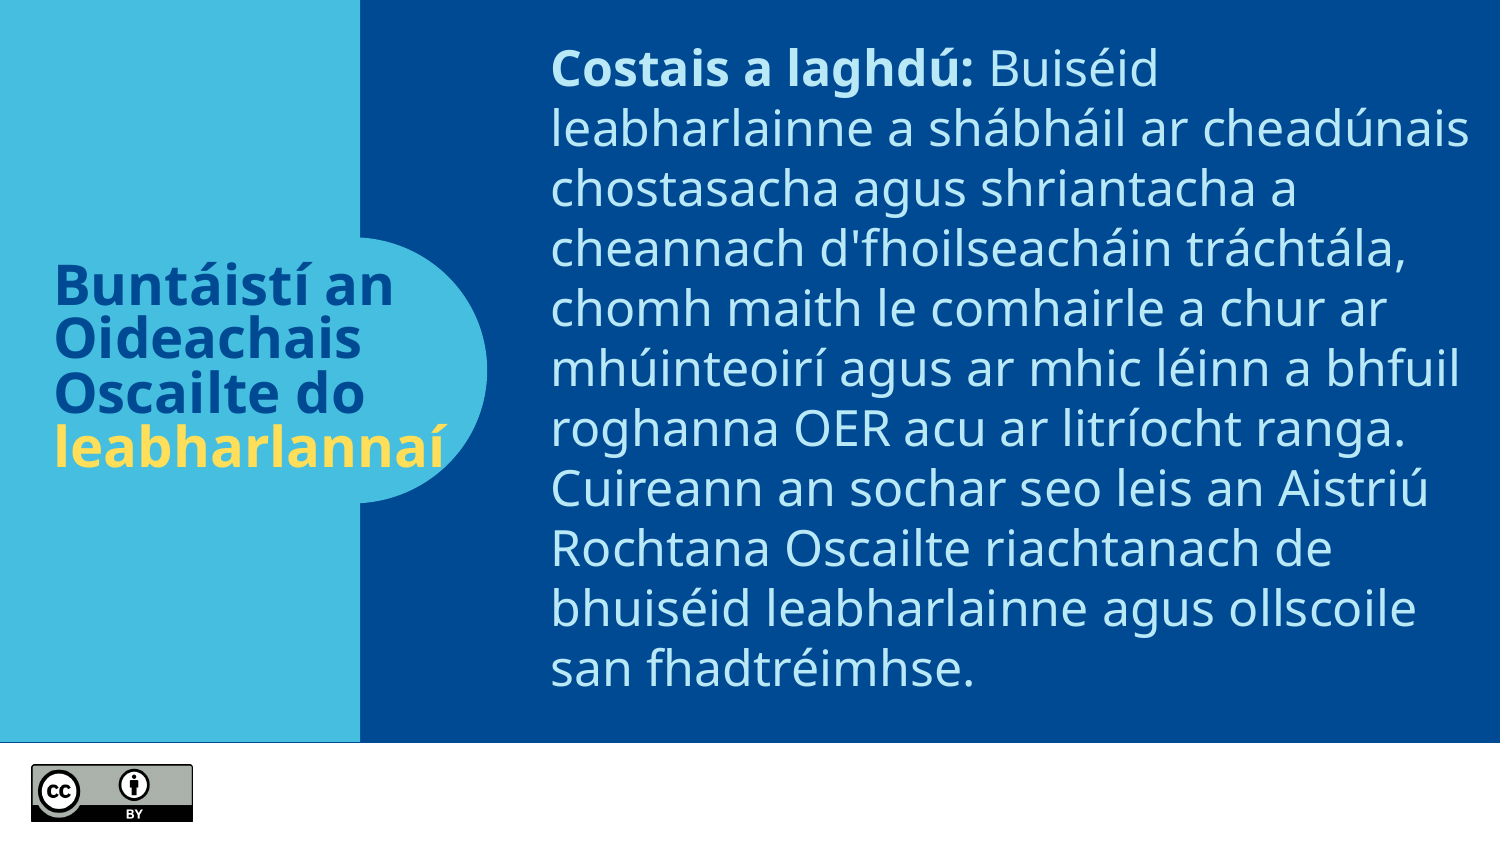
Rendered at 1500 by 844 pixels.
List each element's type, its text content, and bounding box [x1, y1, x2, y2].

text_box Buntáistí an Oideachais Oscailte do leabharlannaí [38, 246, 463, 493]
text_box [304, 237, 401, 246]
text_box Costais a laghdú: Buiséid leabharlainne a shábháil ar cheadúnais chostasacha agus shriantacha a cheannach d'fhoilseacháin tráchtála, chomh maith le comhairle a chur ar mhúinteoirí agus ar mhic léinn a bhfuil roghanna OER acu ar litríocht ranga. Cuireann an sochar seo leis an Aistriú Rochtana Oscailte riachtanach de bhuiséid leabharlainne agus ollscoile san fhadtréimhse. [535, 21, 1490, 712]
picture [31, 764, 193, 822]
text_box [463, 294, 488, 447]
text_box [0, 0, 361, 742]
text_box [0, 750, 1500, 844]
text_box [300, 493, 405, 504]
